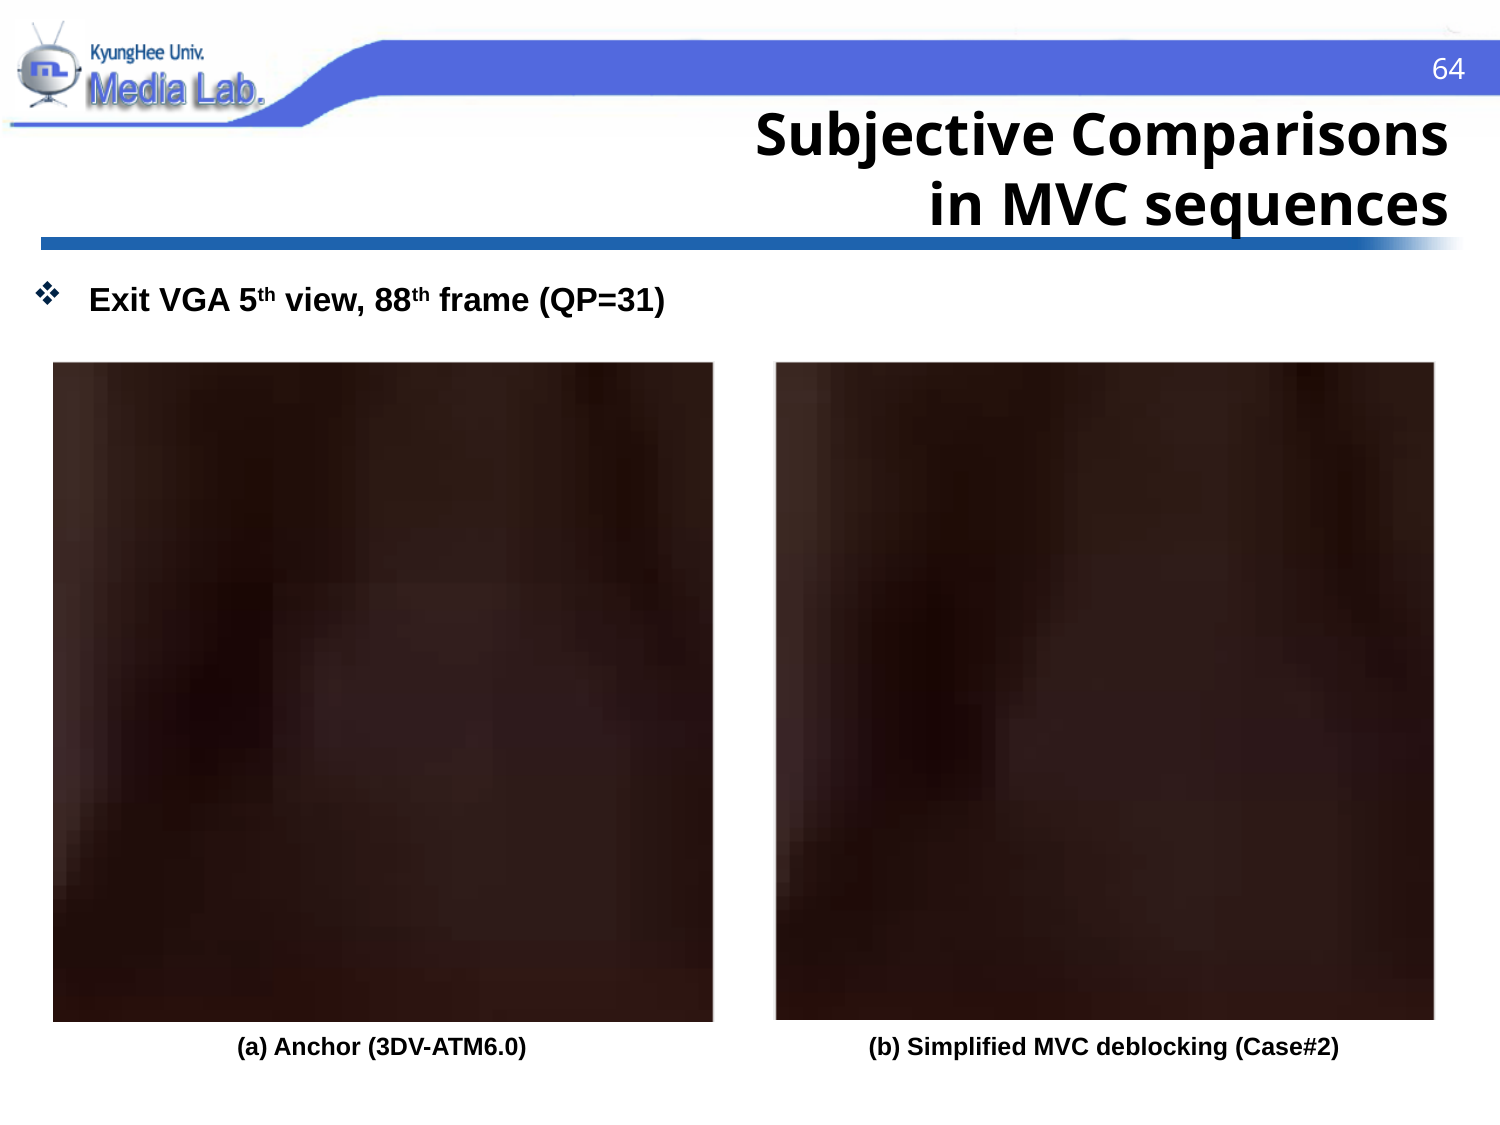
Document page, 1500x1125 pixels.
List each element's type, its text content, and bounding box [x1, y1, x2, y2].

picture [41, 237, 1500, 250]
picture [52, 361, 715, 1022]
text_box (a) Anchor (3DV-ATM6.0) [222, 1030, 543, 1068]
slide_number 64 [1403, 42, 1481, 93]
picture [0, 0, 1500, 138]
title Subjective Comparisons in MVC sequences [312, 101, 1465, 233]
list Exit VGA 5th view, 88th frame (QP=31) [17, 262, 1483, 1107]
picture [773, 361, 1436, 1020]
text_box (b) Simplified MVC deblocking (Case#2) [853, 1027, 1356, 1068]
